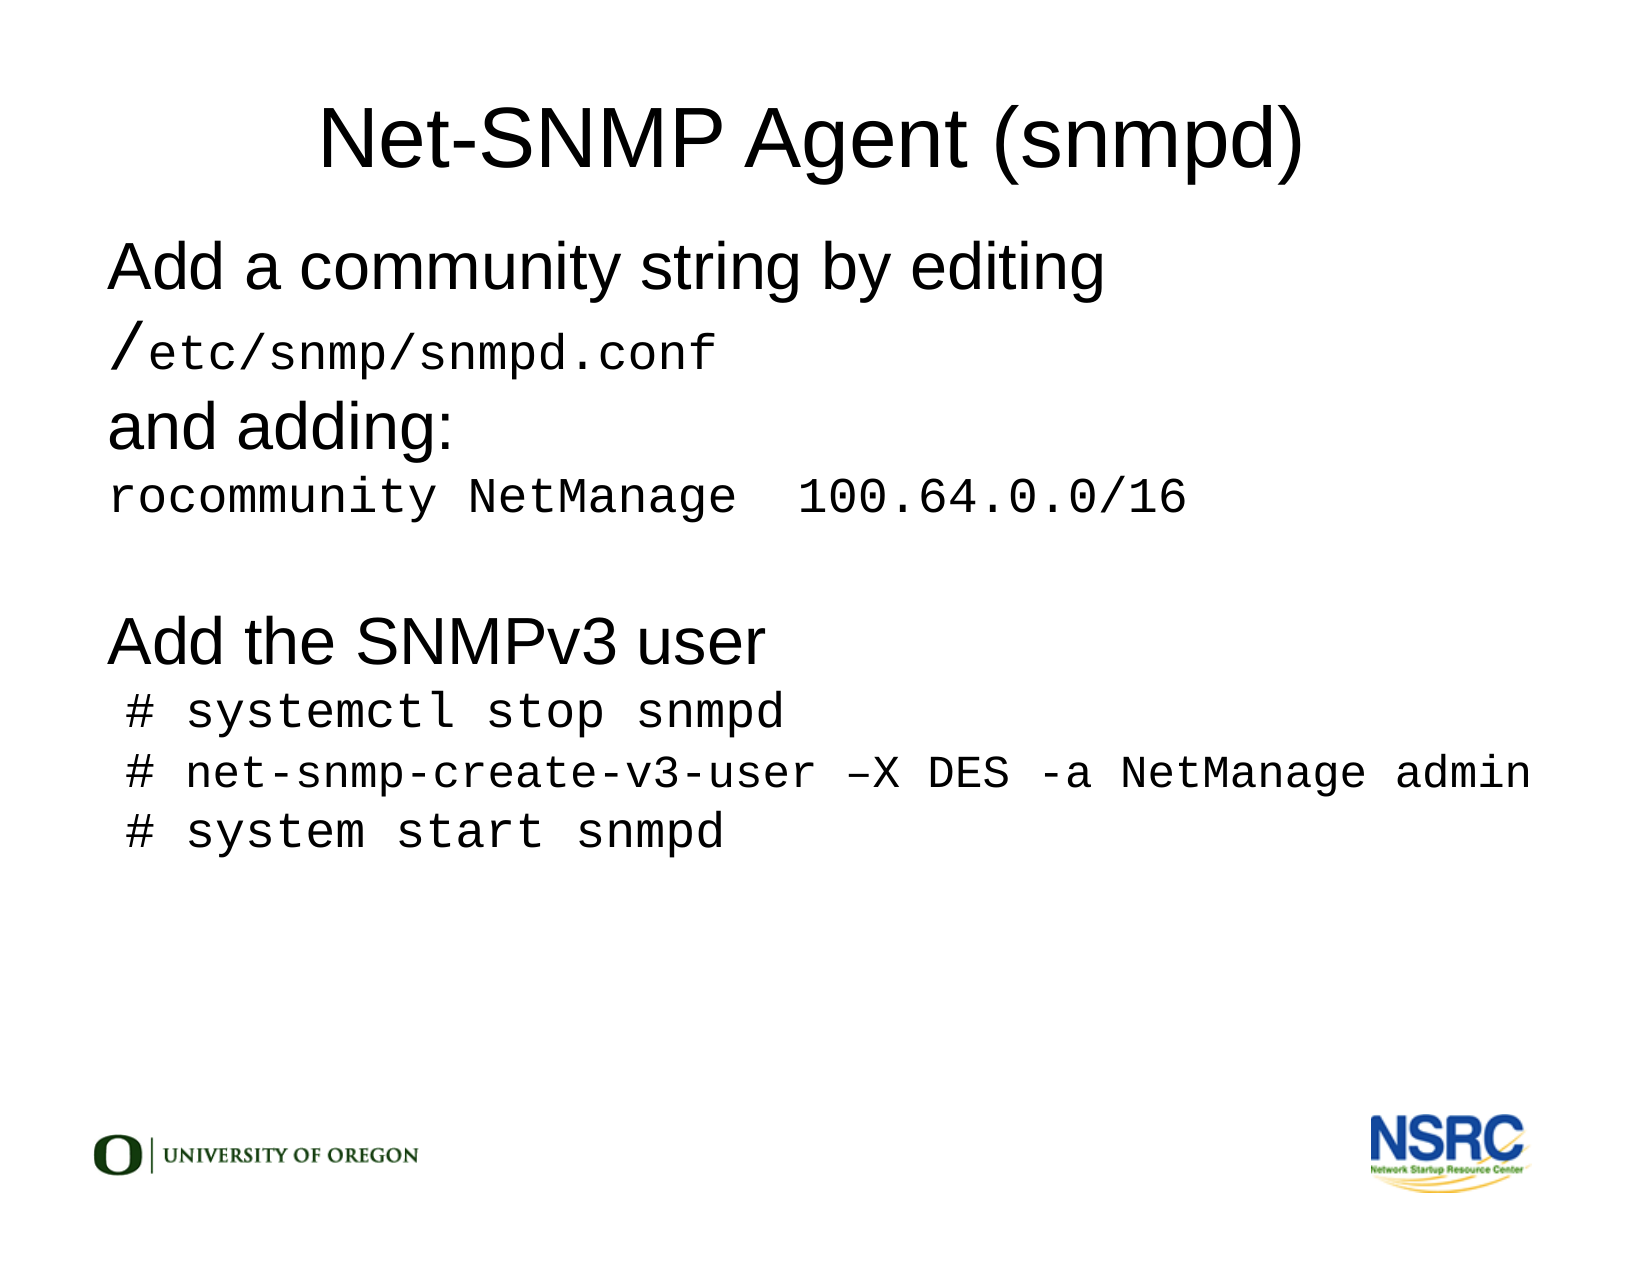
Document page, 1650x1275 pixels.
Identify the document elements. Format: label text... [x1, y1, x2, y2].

picture [1371, 1115, 1532, 1193]
picture [92, 1133, 420, 1177]
text_box Add a community string by editing /etc/snmp/snmpd.conf and adding: rocommunity NetManage 100.64.0.0/16 Add the SNMPv3 user # systemctl stop snmpd # net-snmp-create-v3-user –X DES -a NetManage admin # system start snmpd [107, 222, 1566, 1115]
text_box Net-SNMP Agent (snmpd) [58, 58, 1566, 208]
